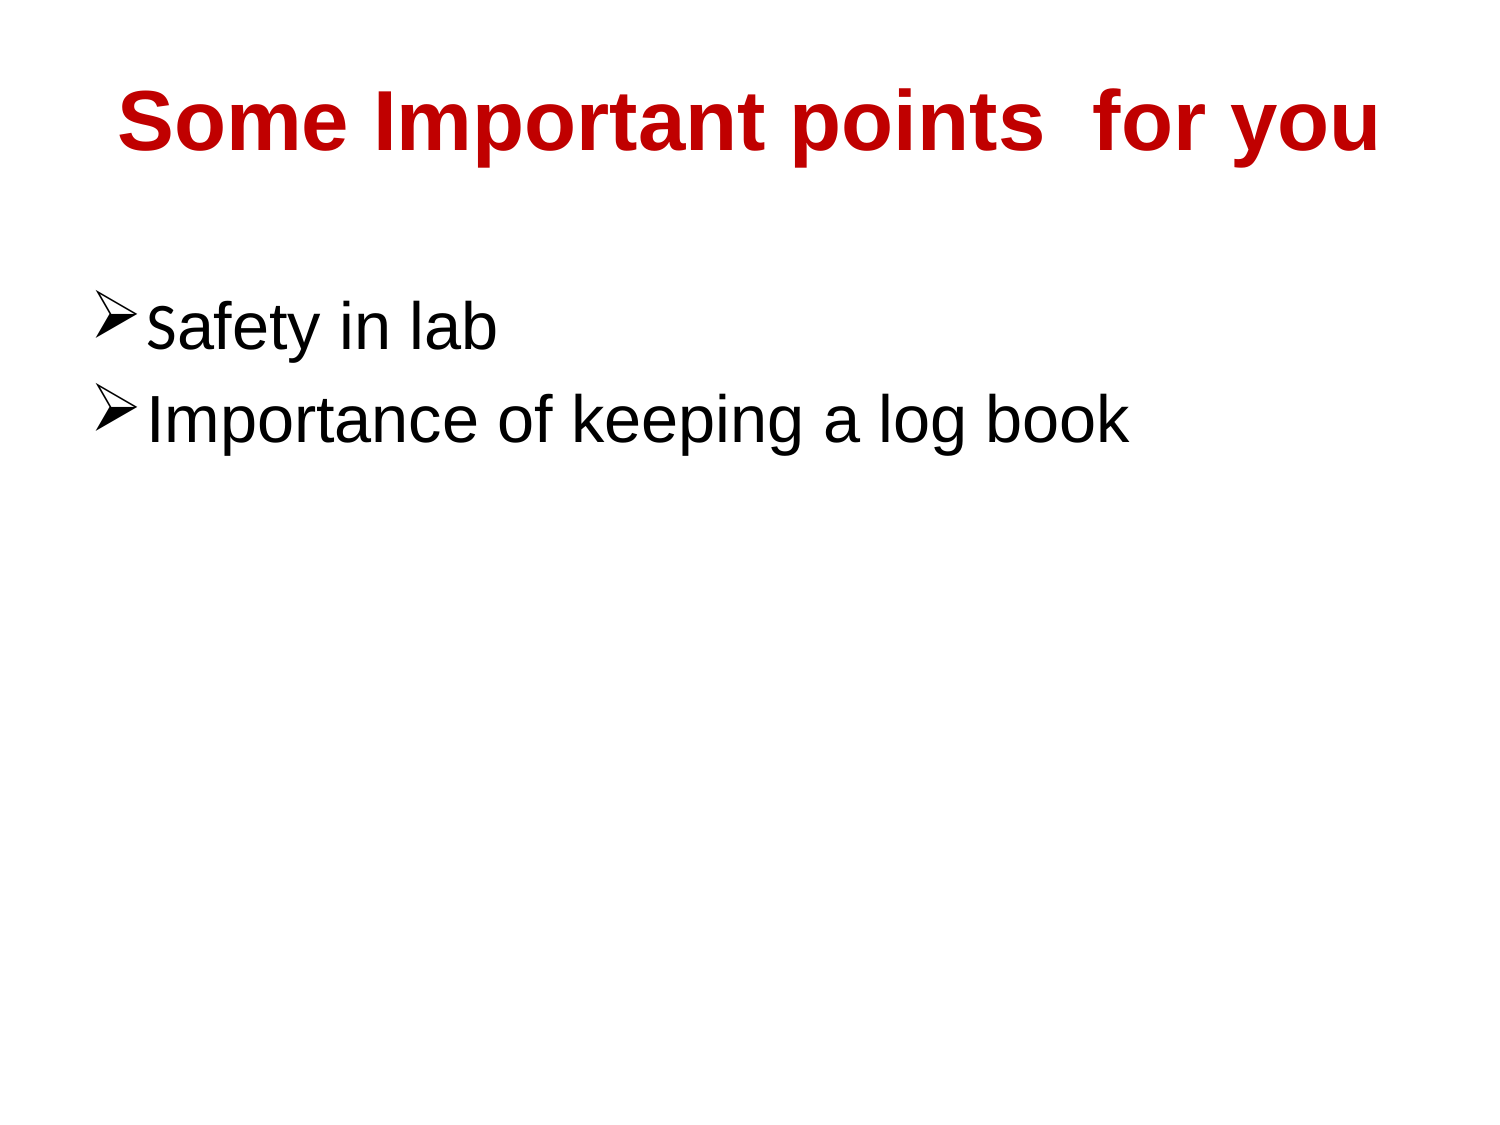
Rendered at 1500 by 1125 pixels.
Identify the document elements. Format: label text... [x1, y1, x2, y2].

title Some Important points for you [75, 45, 1425, 188]
list Safety in lab Importance of keeping a log book [75, 275, 1425, 600]
